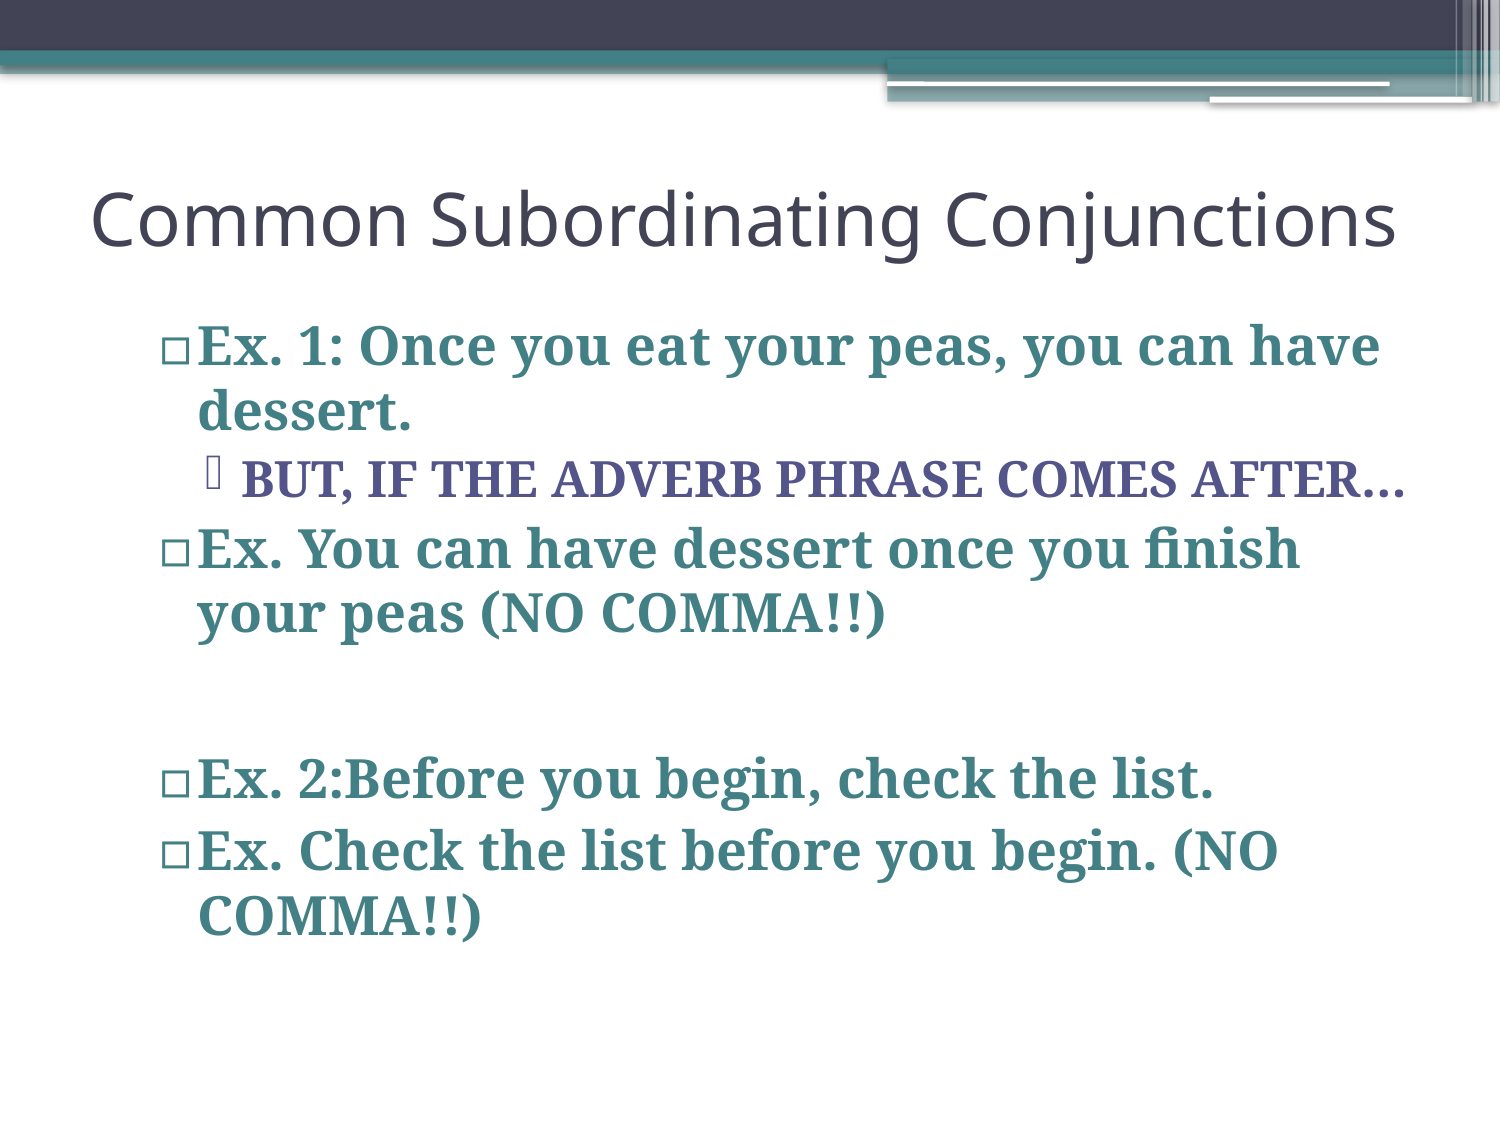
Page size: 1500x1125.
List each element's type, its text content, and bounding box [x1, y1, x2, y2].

title Common Subordinating Conjunctions [75, 129, 1425, 304]
list Ex. 1: Once you eat your peas, you can have dessert. BUT, IF THE ADVERB PHRASE COMES AFTER… Ex. You can have dessert once you finish your peas (NO COMMA!!) Ex. 2:Before you begin, check the list. Ex. Check the list before you begin. (NO COMMA!!) [75, 304, 1425, 1079]
